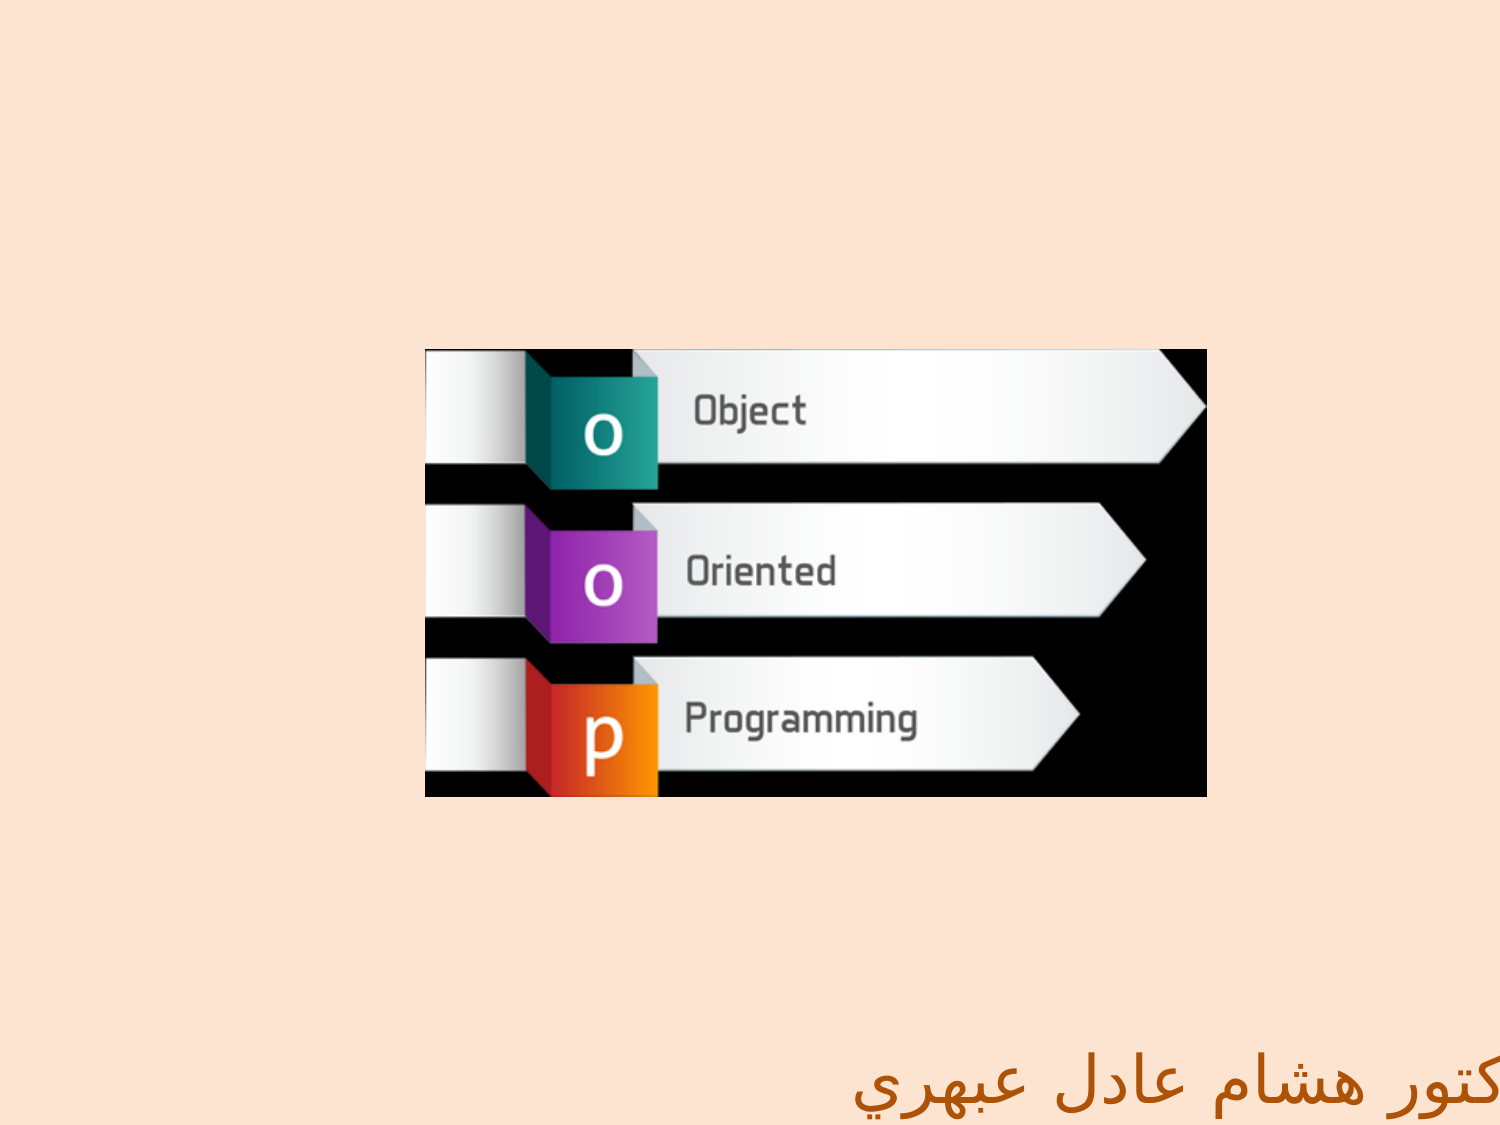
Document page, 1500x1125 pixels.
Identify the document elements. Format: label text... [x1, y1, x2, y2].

picture [424, 349, 1207, 798]
text_box [0, 0, 1500, 1125]
text_box الدكتور هشام عادل عبهري [836, 1029, 1500, 1124]
